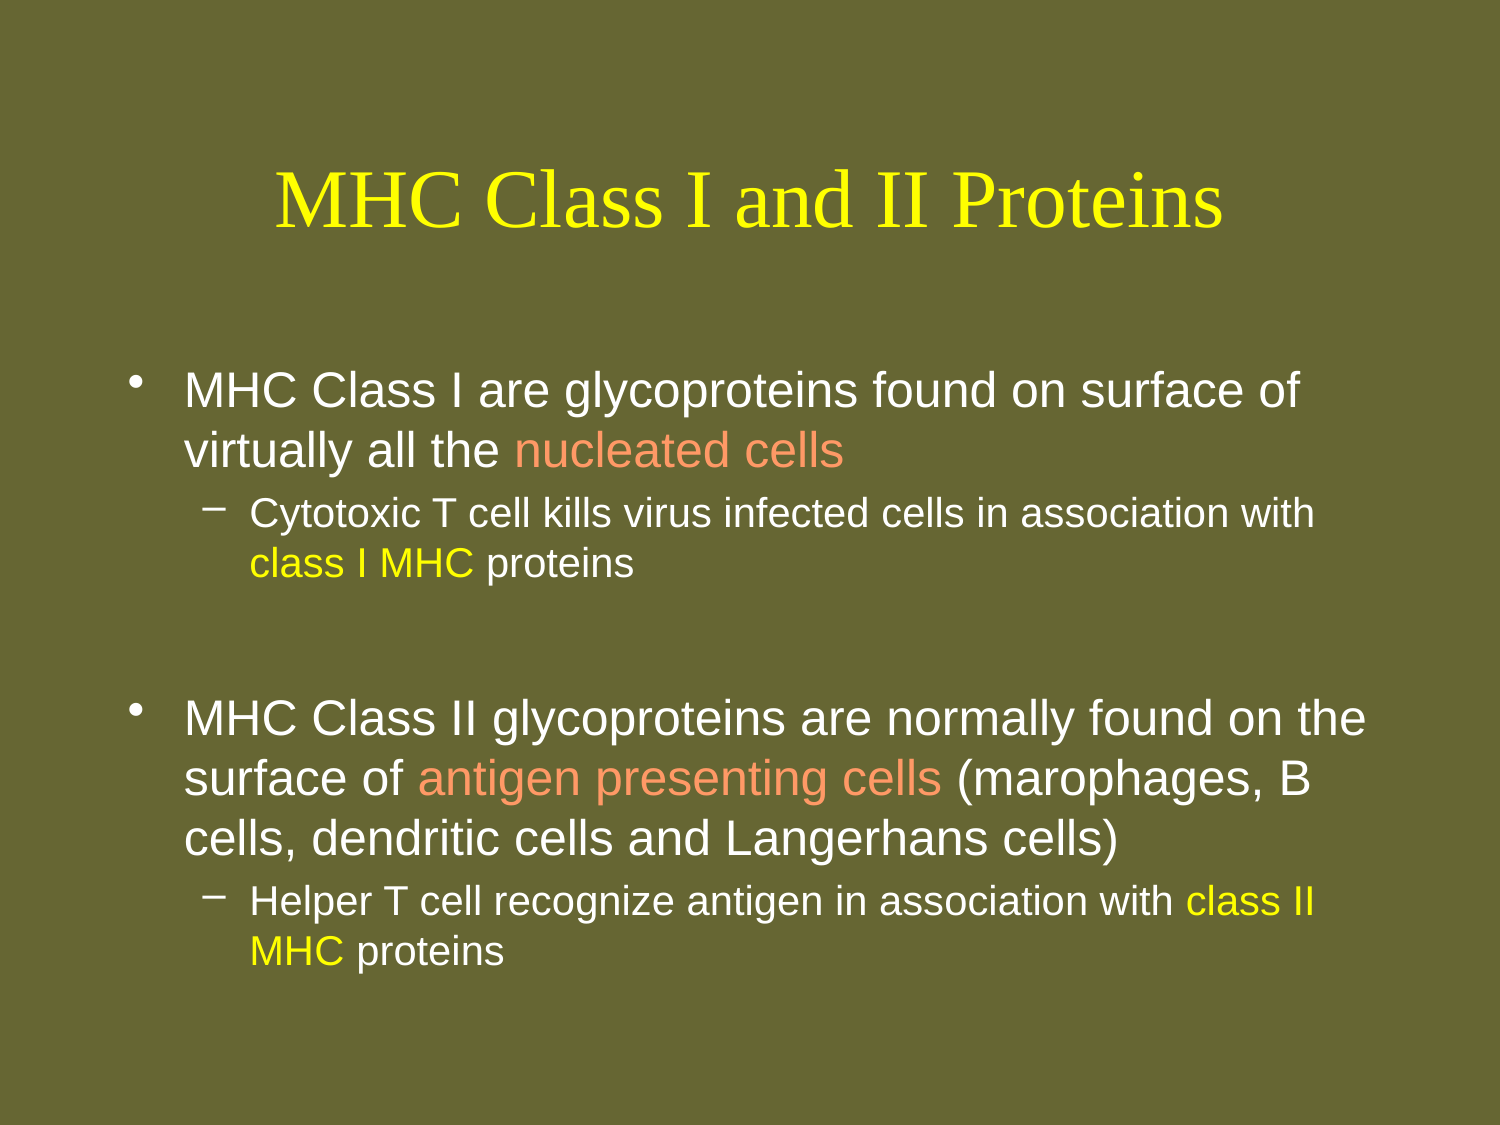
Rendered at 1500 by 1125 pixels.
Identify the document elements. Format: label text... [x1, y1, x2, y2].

list MHC Class I are glycoproteins found on surface of virtually all the nucleated cells Cytotoxic T cell kills virus infected cells in association with class I MHC proteins MHC Class II glycoproteins are normally found on the surface of antigen presenting cells (marophages, B cells, dendritic cells and Langerhans cells) Helper T cell recognize antigen in association with class II MHC proteins [112, 349, 1413, 1051]
title MHC Class I and II Proteins [112, 99, 1388, 288]
